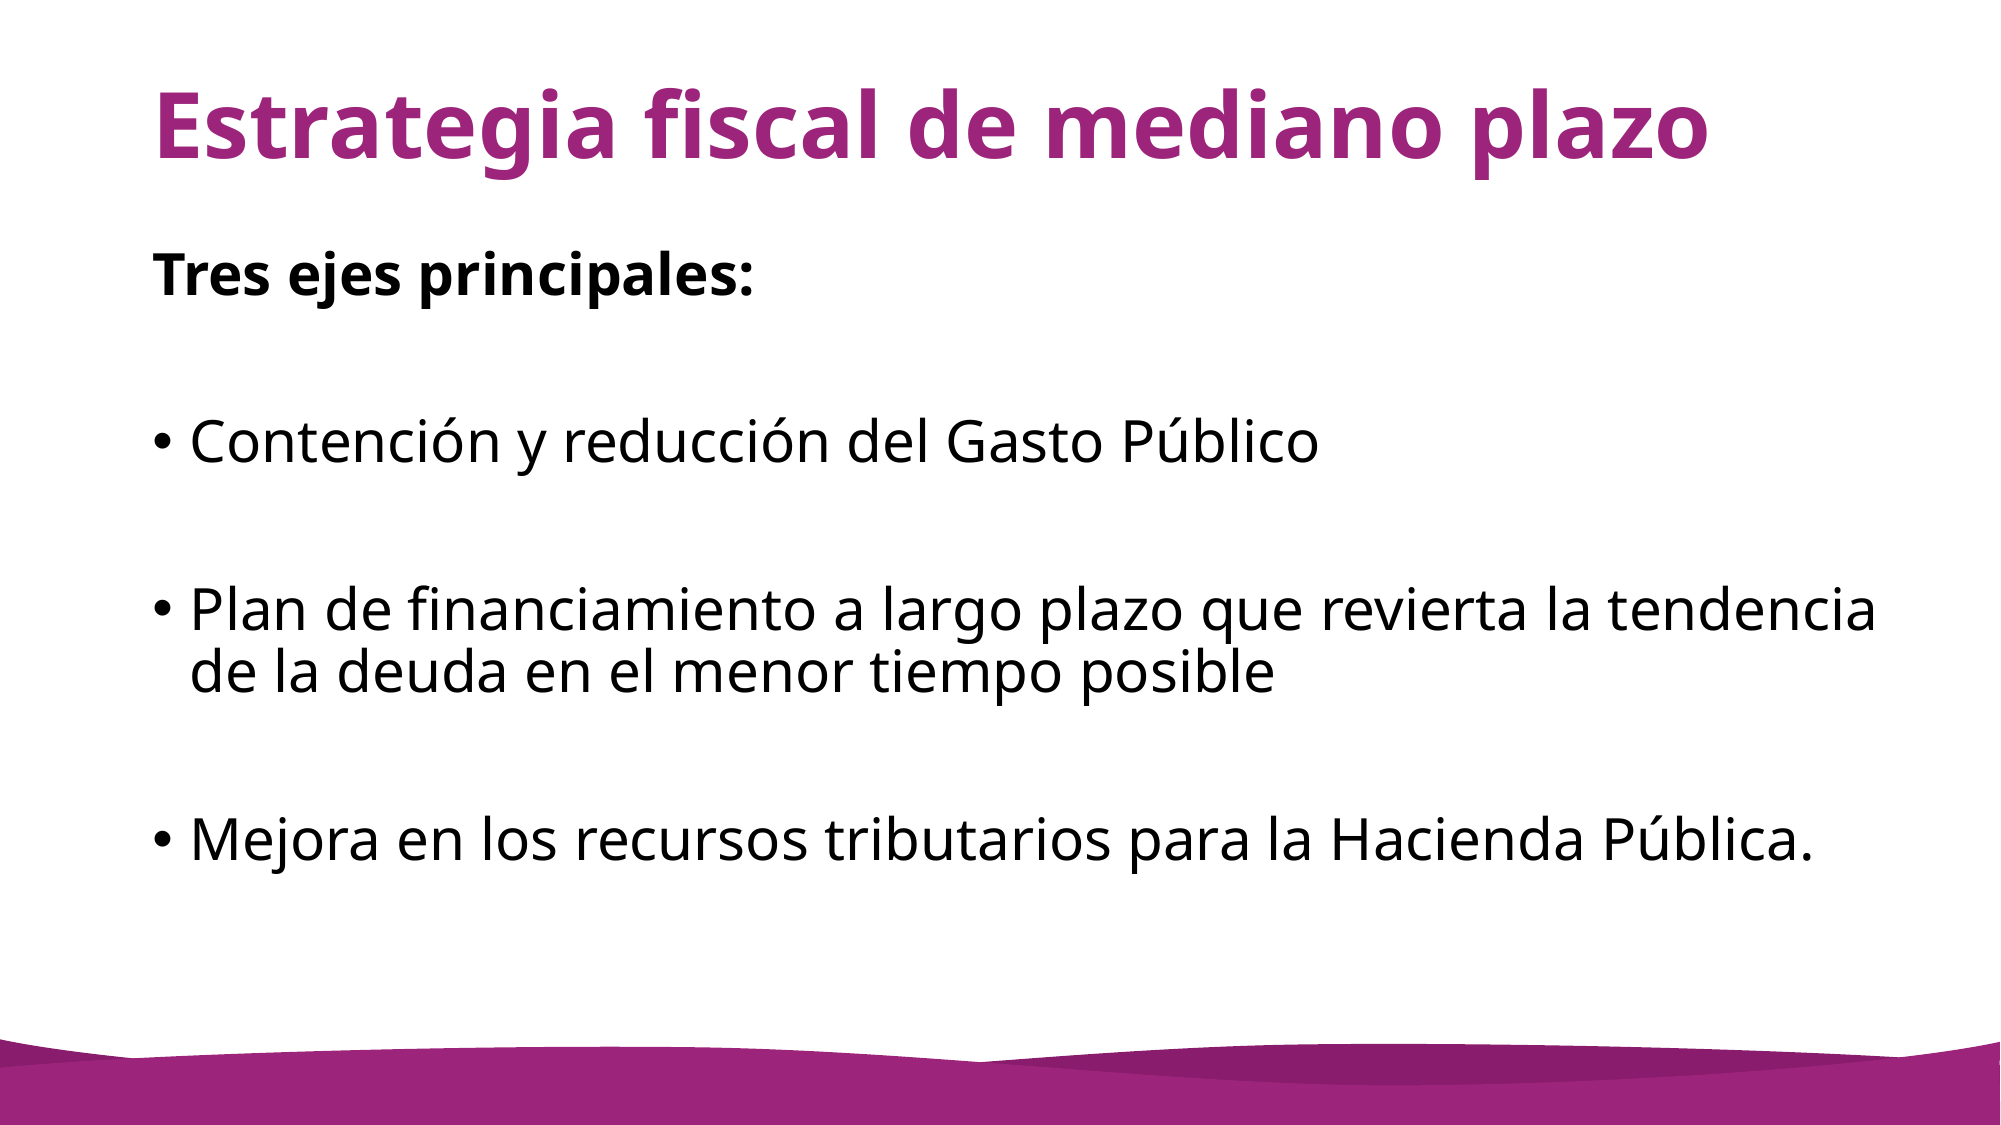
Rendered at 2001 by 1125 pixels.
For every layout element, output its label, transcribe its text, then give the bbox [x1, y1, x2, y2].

title Estrategia fiscal de mediano plazo [137, 20, 1863, 237]
list Tres ejes principales: Contención y reducción del Gasto Público Plan de financiamiento a largo plazo que revierta la tendencia de la deuda en el menor tiempo posible Mejora en los recursos tributarios para la Hacienda Pública. [137, 237, 1897, 1014]
